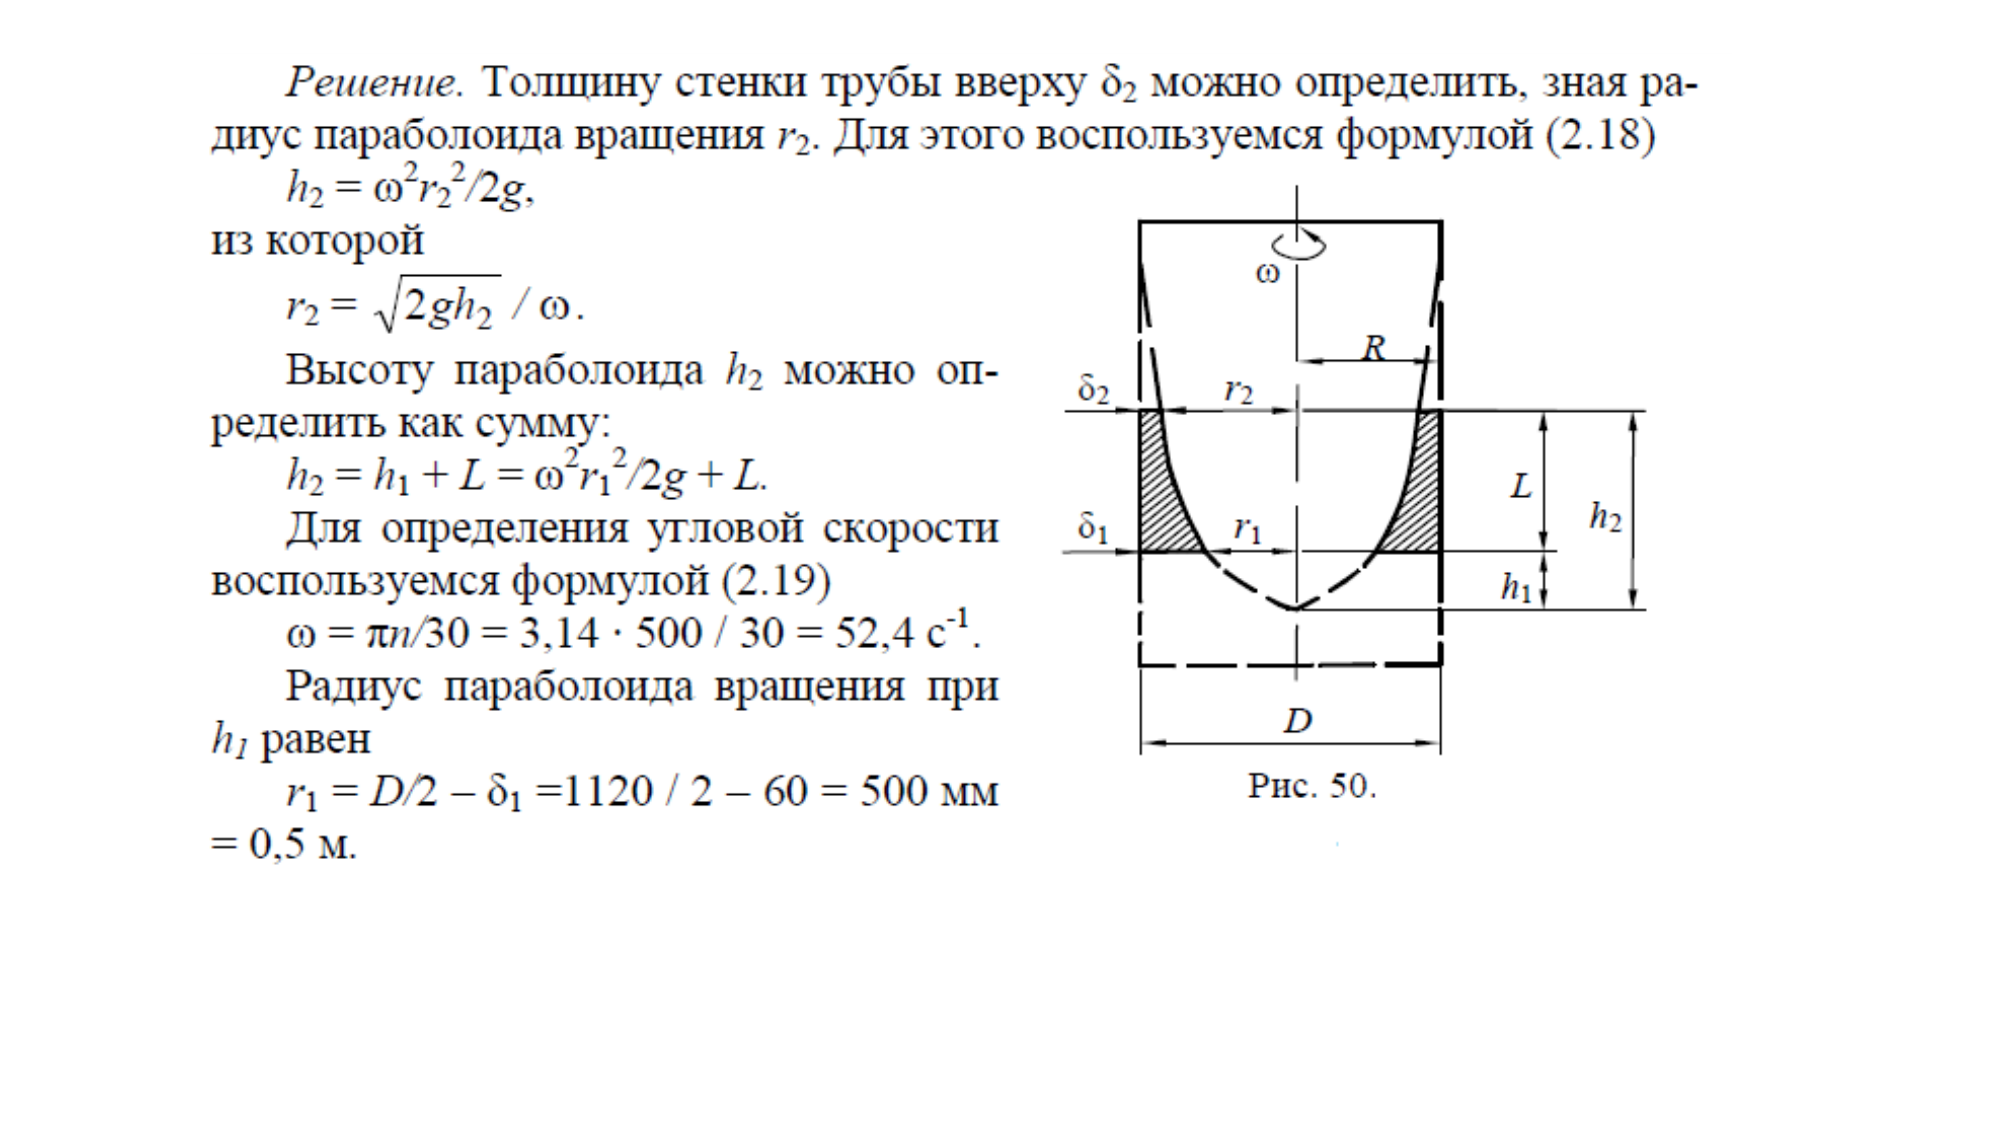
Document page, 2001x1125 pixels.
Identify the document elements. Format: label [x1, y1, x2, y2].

picture [190, 52, 1732, 873]
